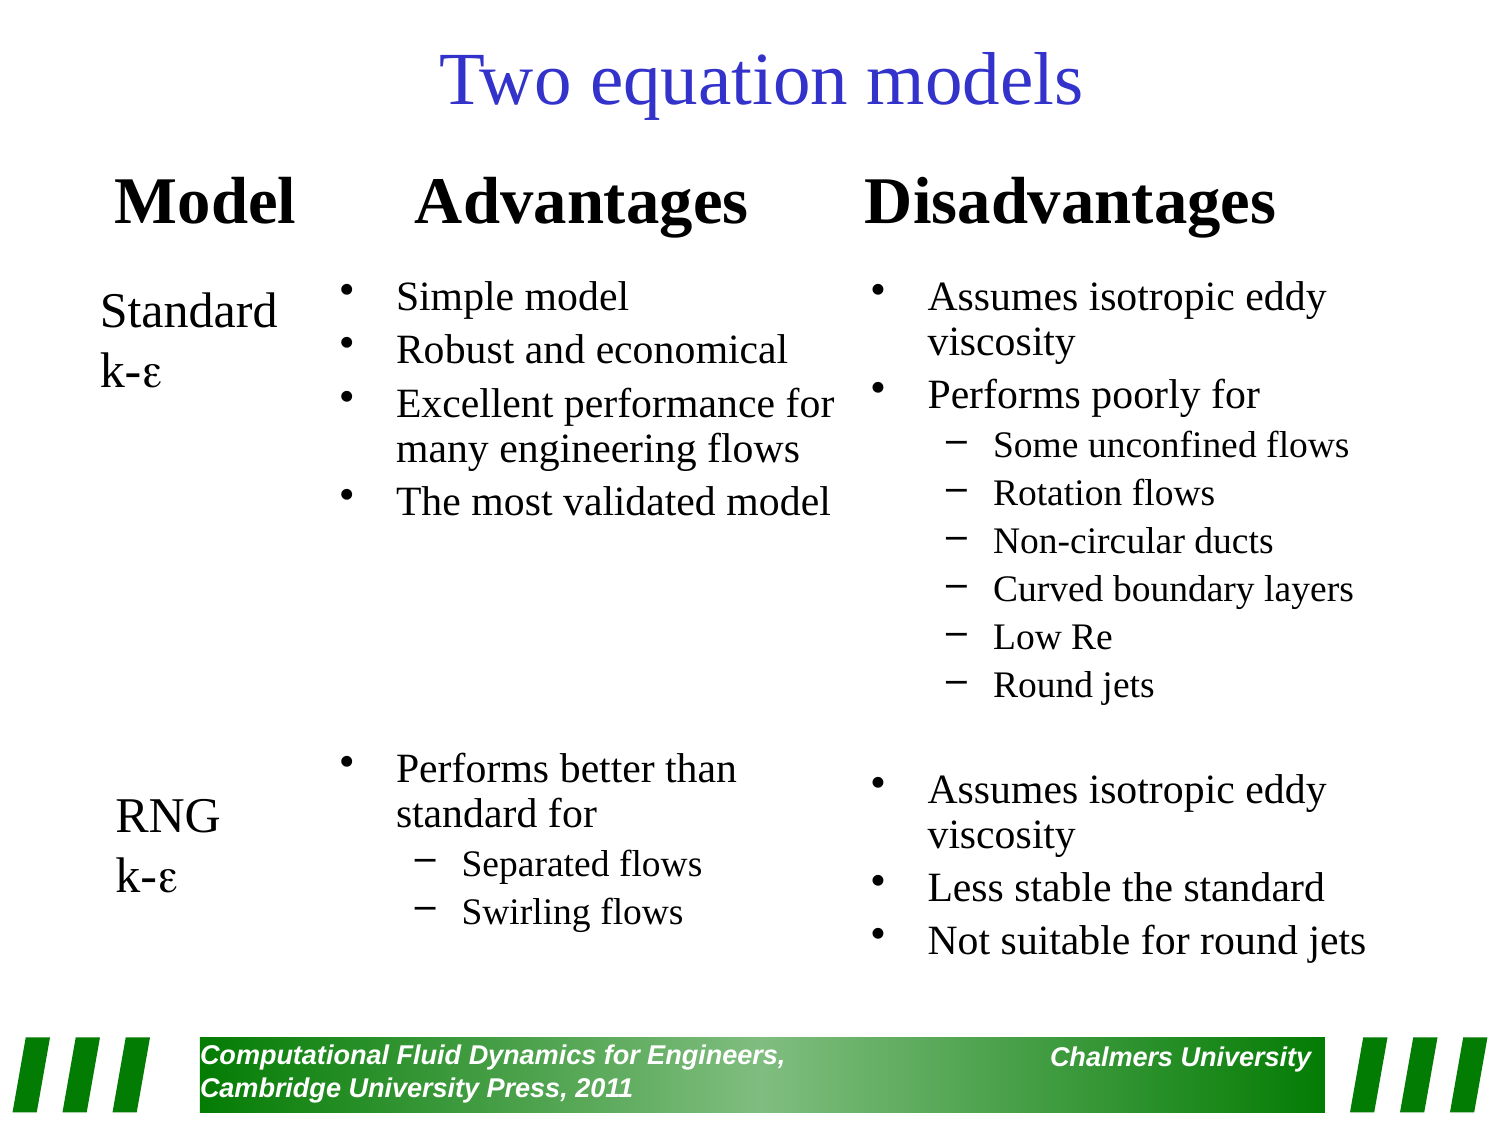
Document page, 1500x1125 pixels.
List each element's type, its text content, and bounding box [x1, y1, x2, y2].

list Assumes isotropic eddy viscosity Performs poorly for Some unconfined flows Rotation flows Non-circular ducts Curved boundary layers Low Re Round jets Assumes isotropic eddy viscosity Less stable the standard Not suitable for round jets [855, 266, 1424, 1024]
text_box Standard k-e [85, 270, 293, 406]
title Two equation models [123, 0, 1400, 150]
text_box RNG k-e [100, 775, 236, 970]
text_box Model Advantages Disadvantages [100, 148, 1292, 244]
list Simple model Robust and economical Excellent performance for many engineering flows The most validated model Performs better than standard for Separated flows Swirling flows [324, 266, 855, 1024]
